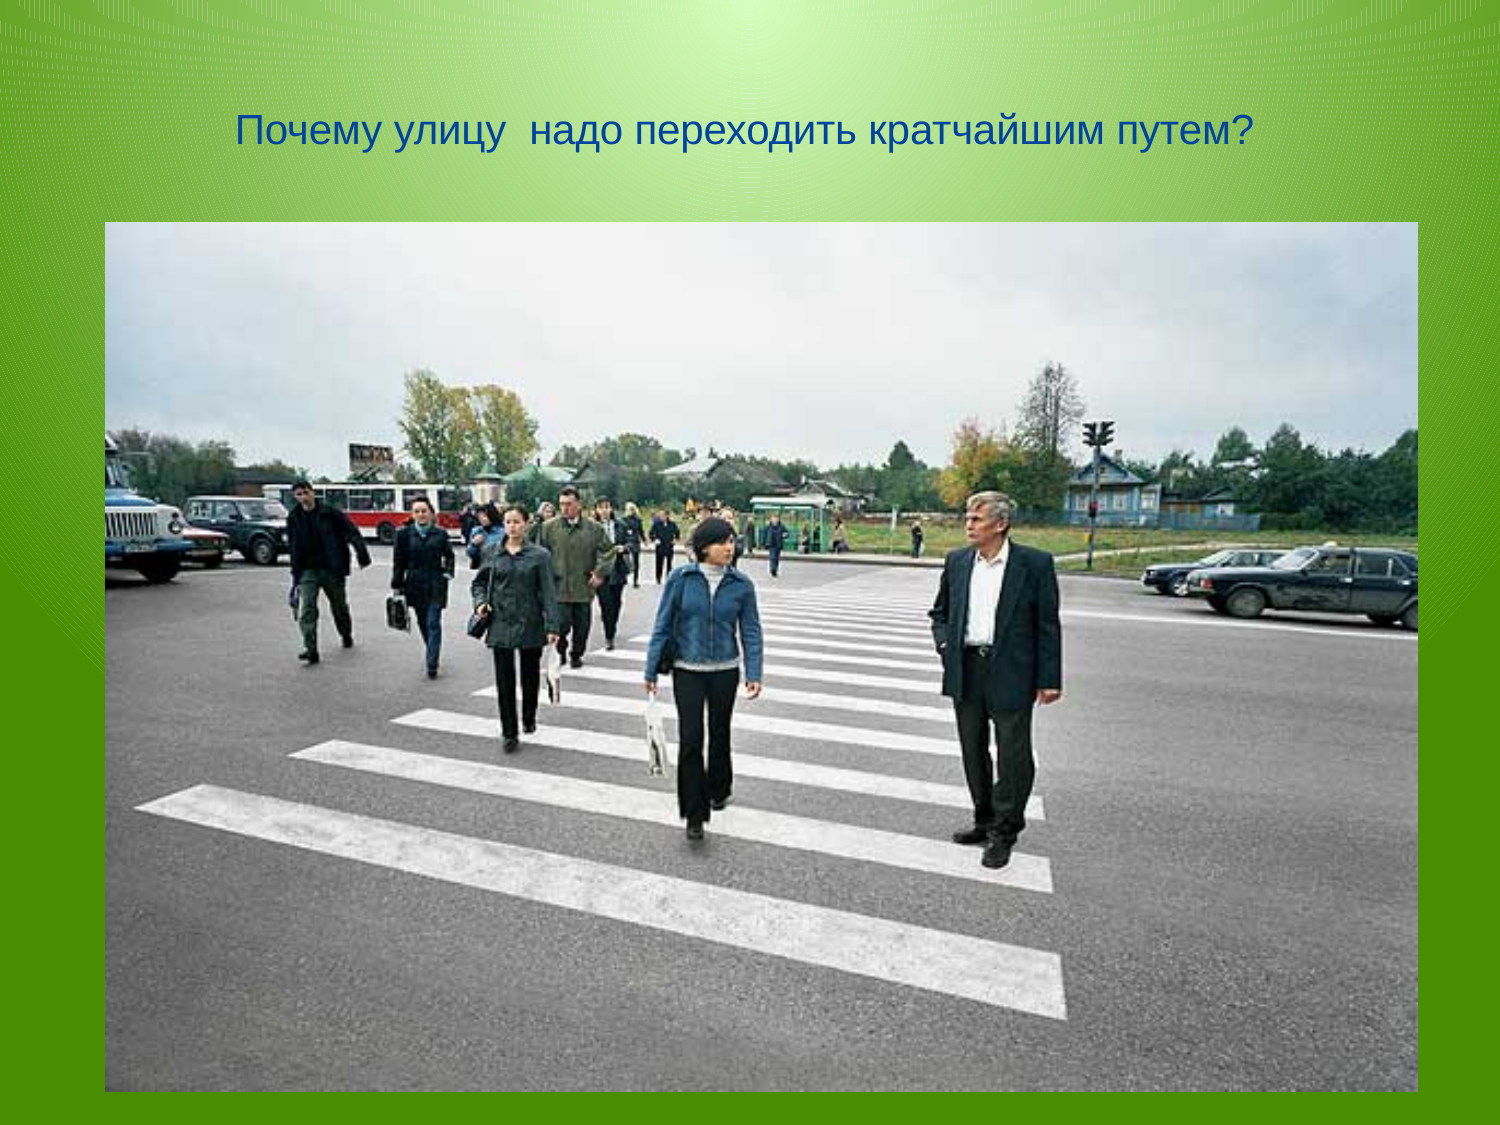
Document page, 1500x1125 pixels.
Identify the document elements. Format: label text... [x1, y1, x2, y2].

title Почему улицу надо переходить кратчайшим путем? [75, 45, 1425, 233]
picture [105, 222, 1419, 1092]
